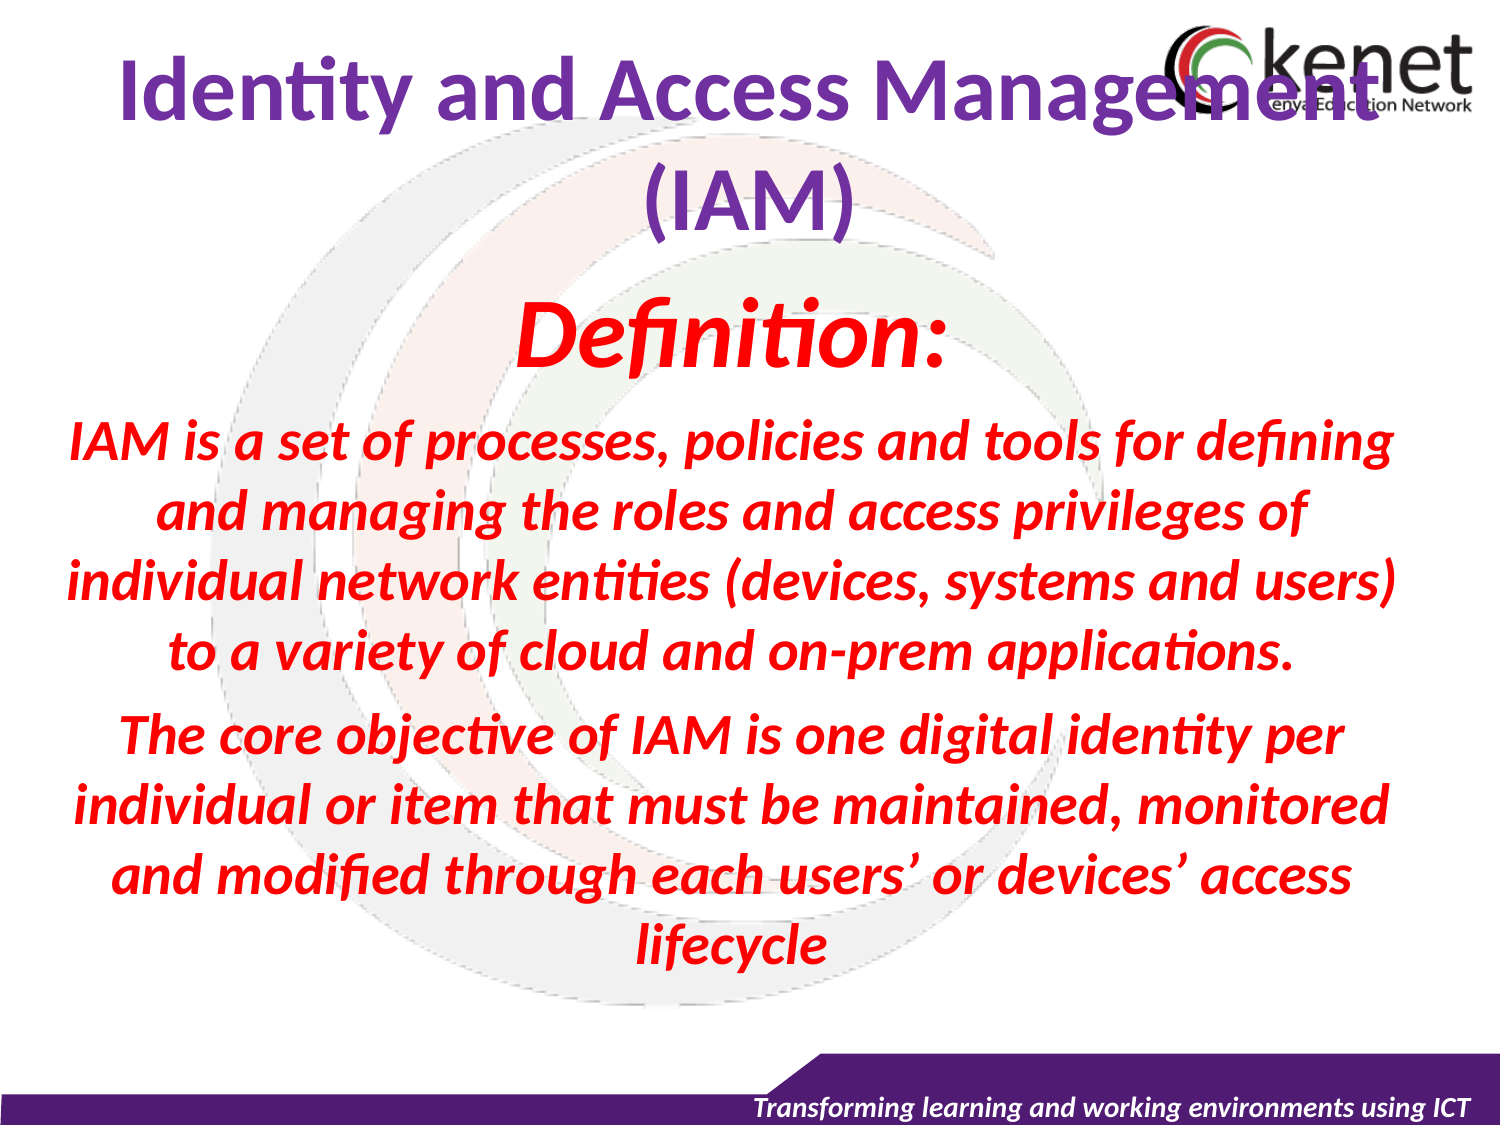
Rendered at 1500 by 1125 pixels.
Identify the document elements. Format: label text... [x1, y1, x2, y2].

text_box Transforming learning and working environments using ICT [738, 1080, 1500, 1125]
picture [210, 116, 1107, 1009]
text_box [0, 1094, 738, 1125]
text_box Definition: IAM is a set of processes, policies and tools for defining and managing the roles and access privileges of individual network entities (devices, systems and users) to a variety of cloud and on-prem applications. The core objective of IAM is one digital identity per individual or item that must be maintained, monitored and modified through each users’ or devices’ access lifecycle [1107, 259, 1436, 988]
picture [1163, 11, 1477, 118]
text_box Identity and Access Management (IAM) [74, 45, 1425, 233]
text_box Definition: IAM is a set of processes, policies and tools for defining and managing the roles and access privileges of individual network entities (devices, systems and users) to a variety of cloud and on-prem applications. The core objective of IAM is one digital identity per individual or item that must be maintained, monitored and modified through each users’ or devices’ access lifecycle [29, 259, 210, 988]
text_box [785, 1053, 1500, 1080]
